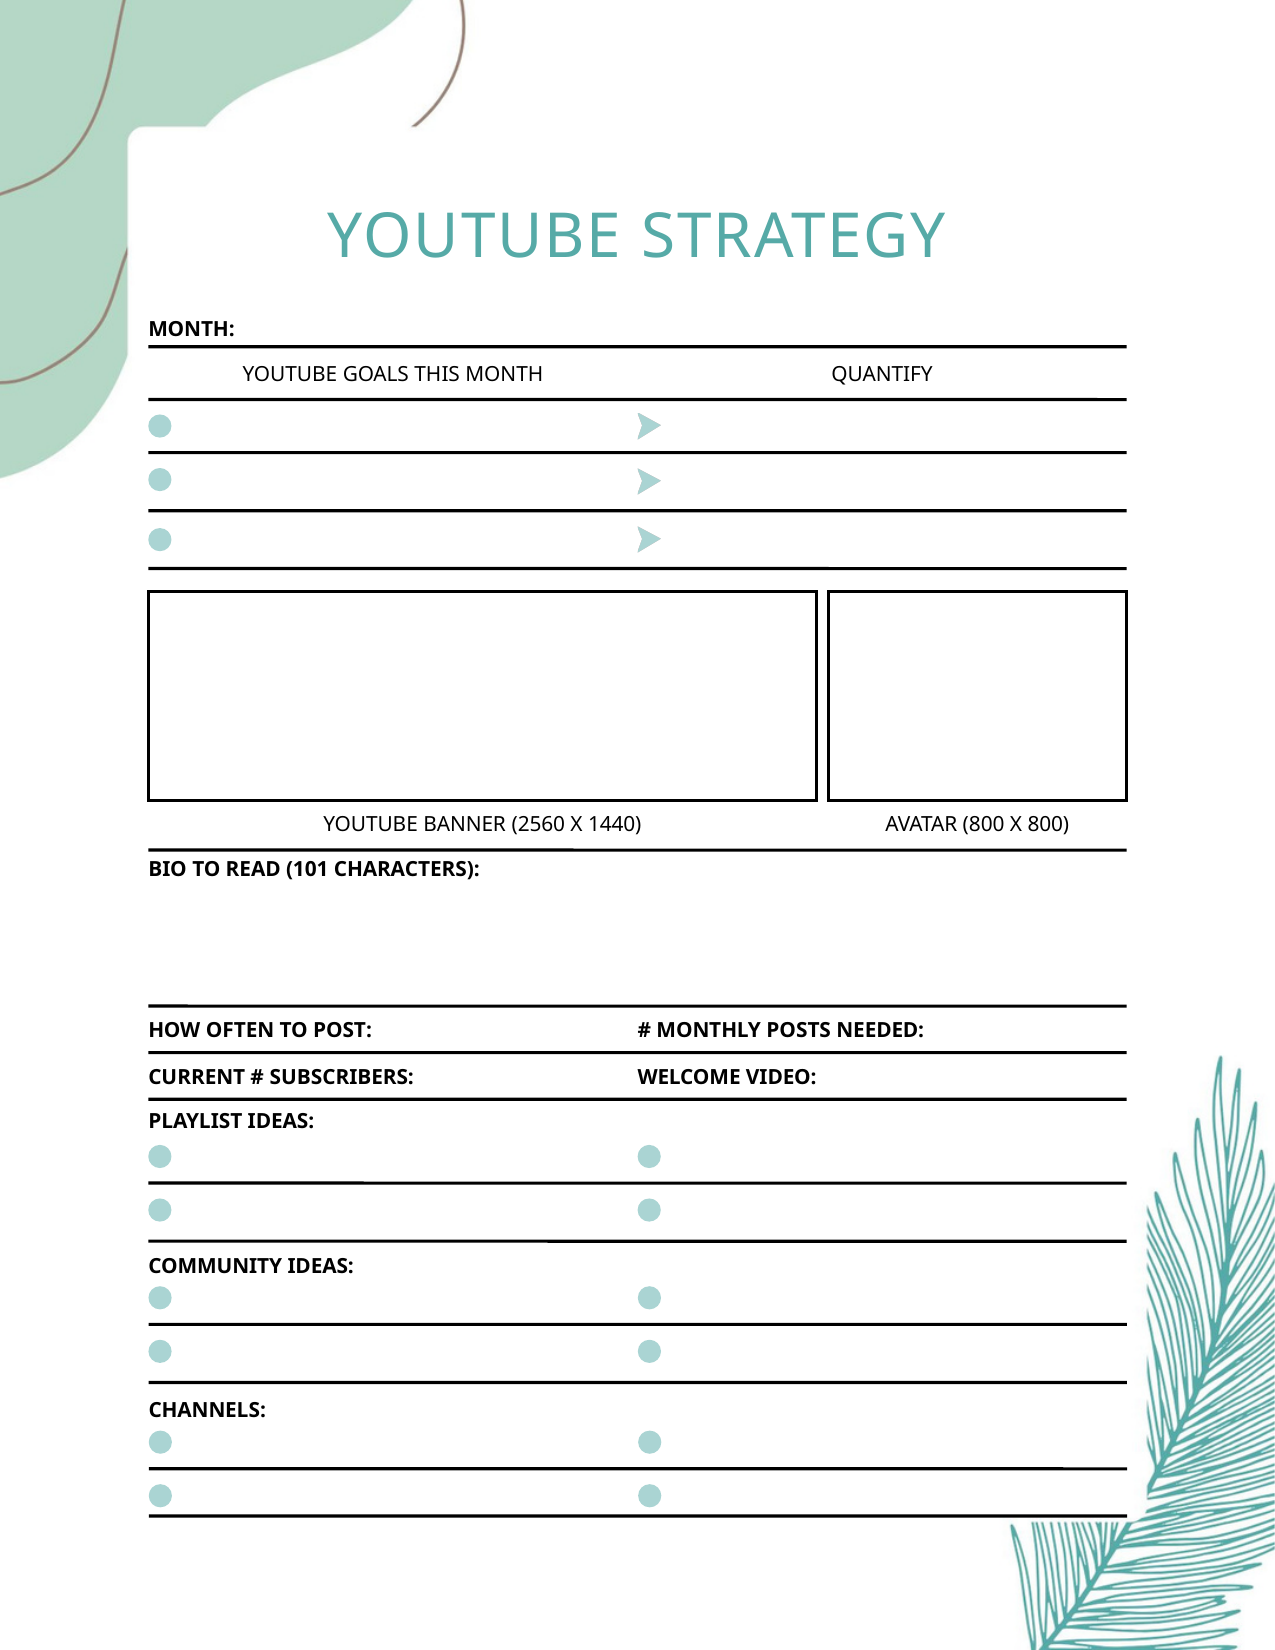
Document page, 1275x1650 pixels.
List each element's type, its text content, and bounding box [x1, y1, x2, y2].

text_box MONTH: [148, 311, 435, 341]
text_box [0, 0, 1275, 1650]
text_box [637, 468, 661, 495]
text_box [637, 1285, 662, 1310]
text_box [827, 590, 1127, 801]
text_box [637, 1339, 662, 1364]
text_box COMMUNITY IDEAS: [148, 1248, 978, 1278]
text_box YOUTUBE BANNER (2560 X 1440) [148, 807, 817, 836]
text_box CURRENT # SUBSCRIBERS: [148, 1059, 637, 1089]
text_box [148, 1483, 173, 1508]
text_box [148, 1430, 173, 1454]
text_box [148, 1339, 172, 1364]
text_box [637, 1430, 662, 1454]
text_box QUANTIFY [637, 356, 1127, 386]
text_box # MONTHLY POSTS NEEDED: [637, 1012, 1127, 1042]
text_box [637, 1198, 661, 1222]
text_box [637, 1144, 661, 1169]
text_box PLAYLIST IDEAS: [148, 1103, 638, 1133]
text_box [148, 1198, 172, 1222]
text_box [637, 526, 661, 553]
text_box [637, 413, 661, 440]
text_box YOUTUBE GOALS THIS MONTH [148, 356, 637, 386]
text_box CHANNELS: [148, 1392, 978, 1422]
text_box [148, 1144, 172, 1169]
text_box BIO TO READ (101 CHARACTERS): [148, 851, 1127, 881]
text_box AVATAR (800 X 800) [828, 807, 1127, 836]
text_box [148, 414, 172, 438]
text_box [148, 590, 817, 801]
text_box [148, 527, 172, 552]
text_box WELCOME VIDEO: [637, 1059, 1127, 1089]
text_box YOUTUBE STRATEGY [127, 208, 1148, 270]
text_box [637, 1483, 662, 1508]
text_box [148, 467, 172, 492]
text_box HOW OFTEN TO POST: [148, 1012, 637, 1042]
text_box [148, 1285, 172, 1310]
